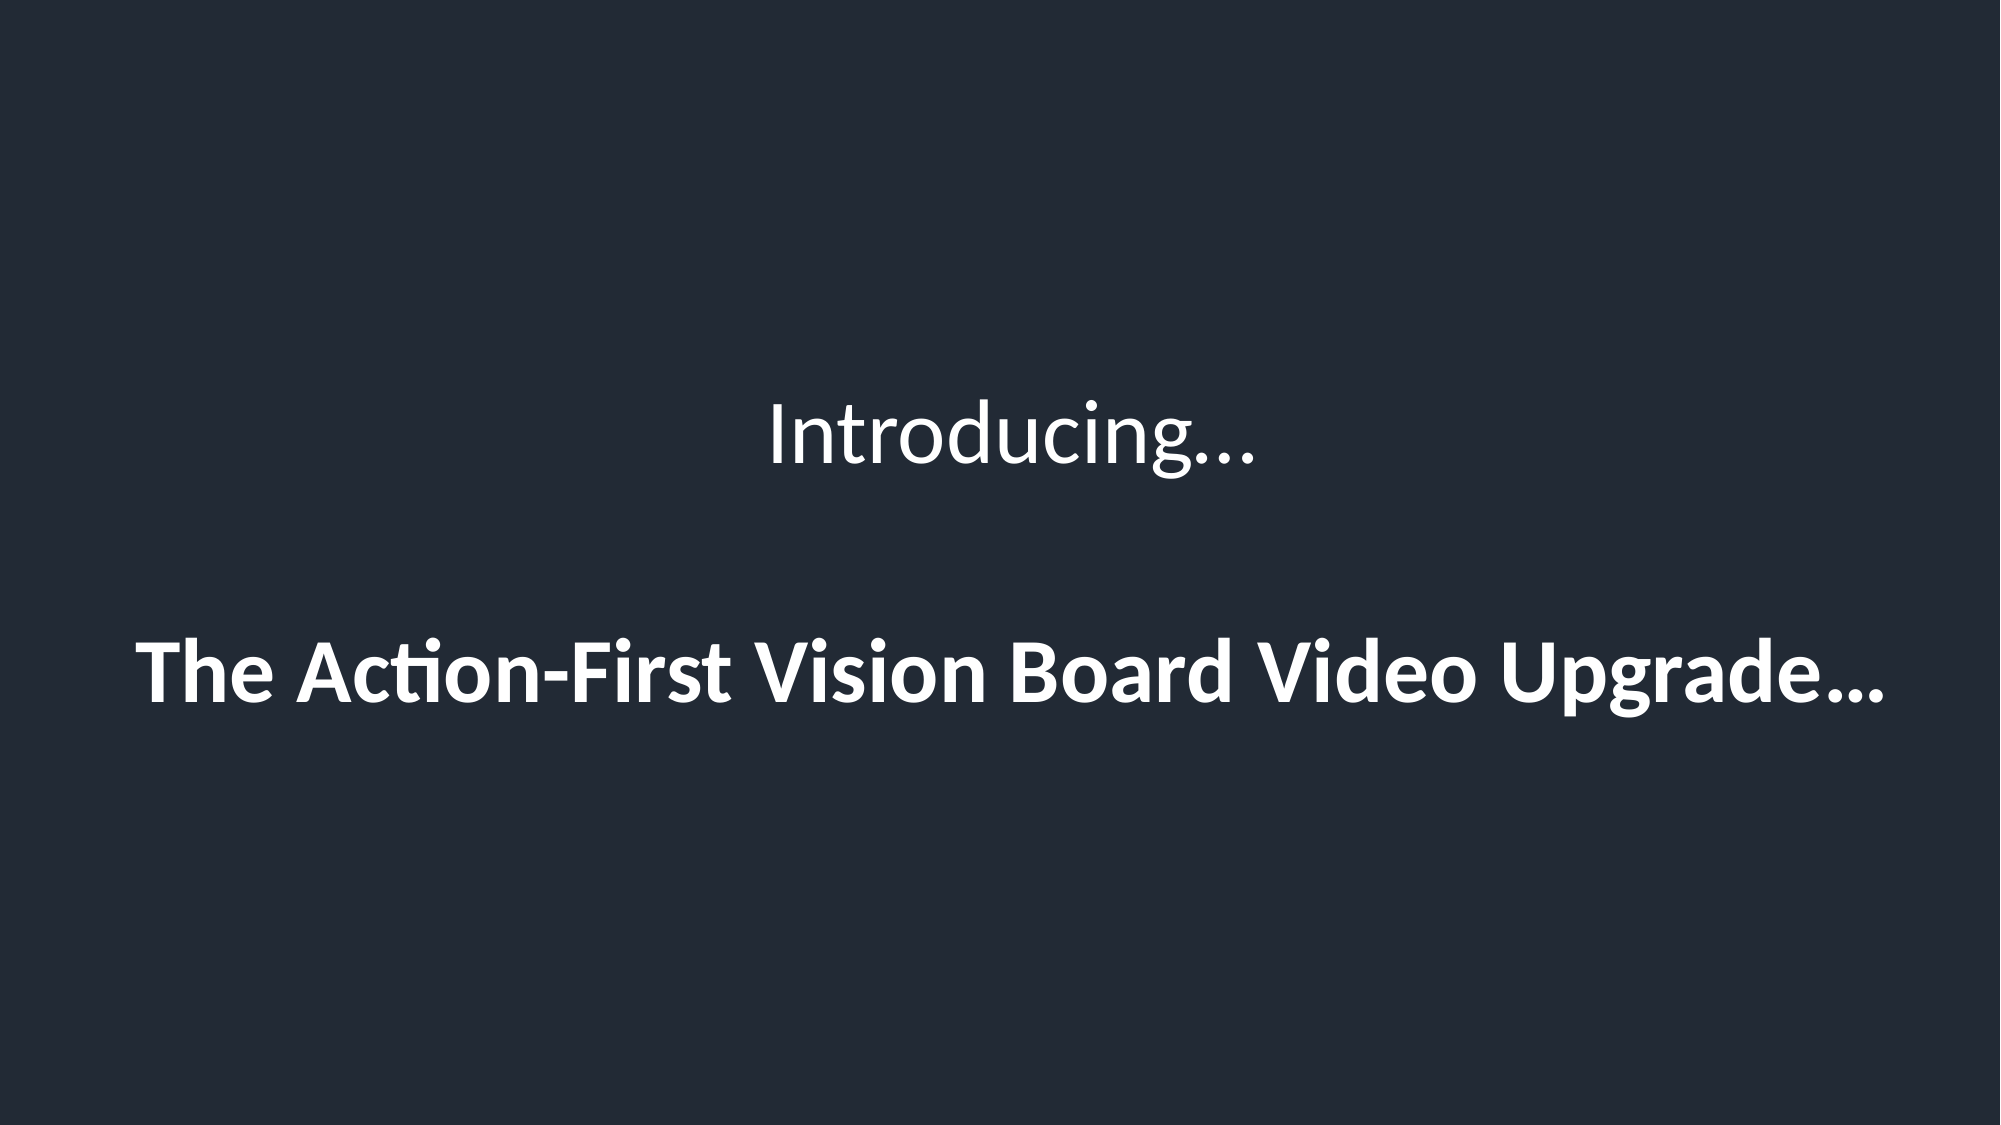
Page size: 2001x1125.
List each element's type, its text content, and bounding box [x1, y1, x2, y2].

list Introducing… The Action-First Vision Board Video Upgrade… [104, 376, 1920, 864]
